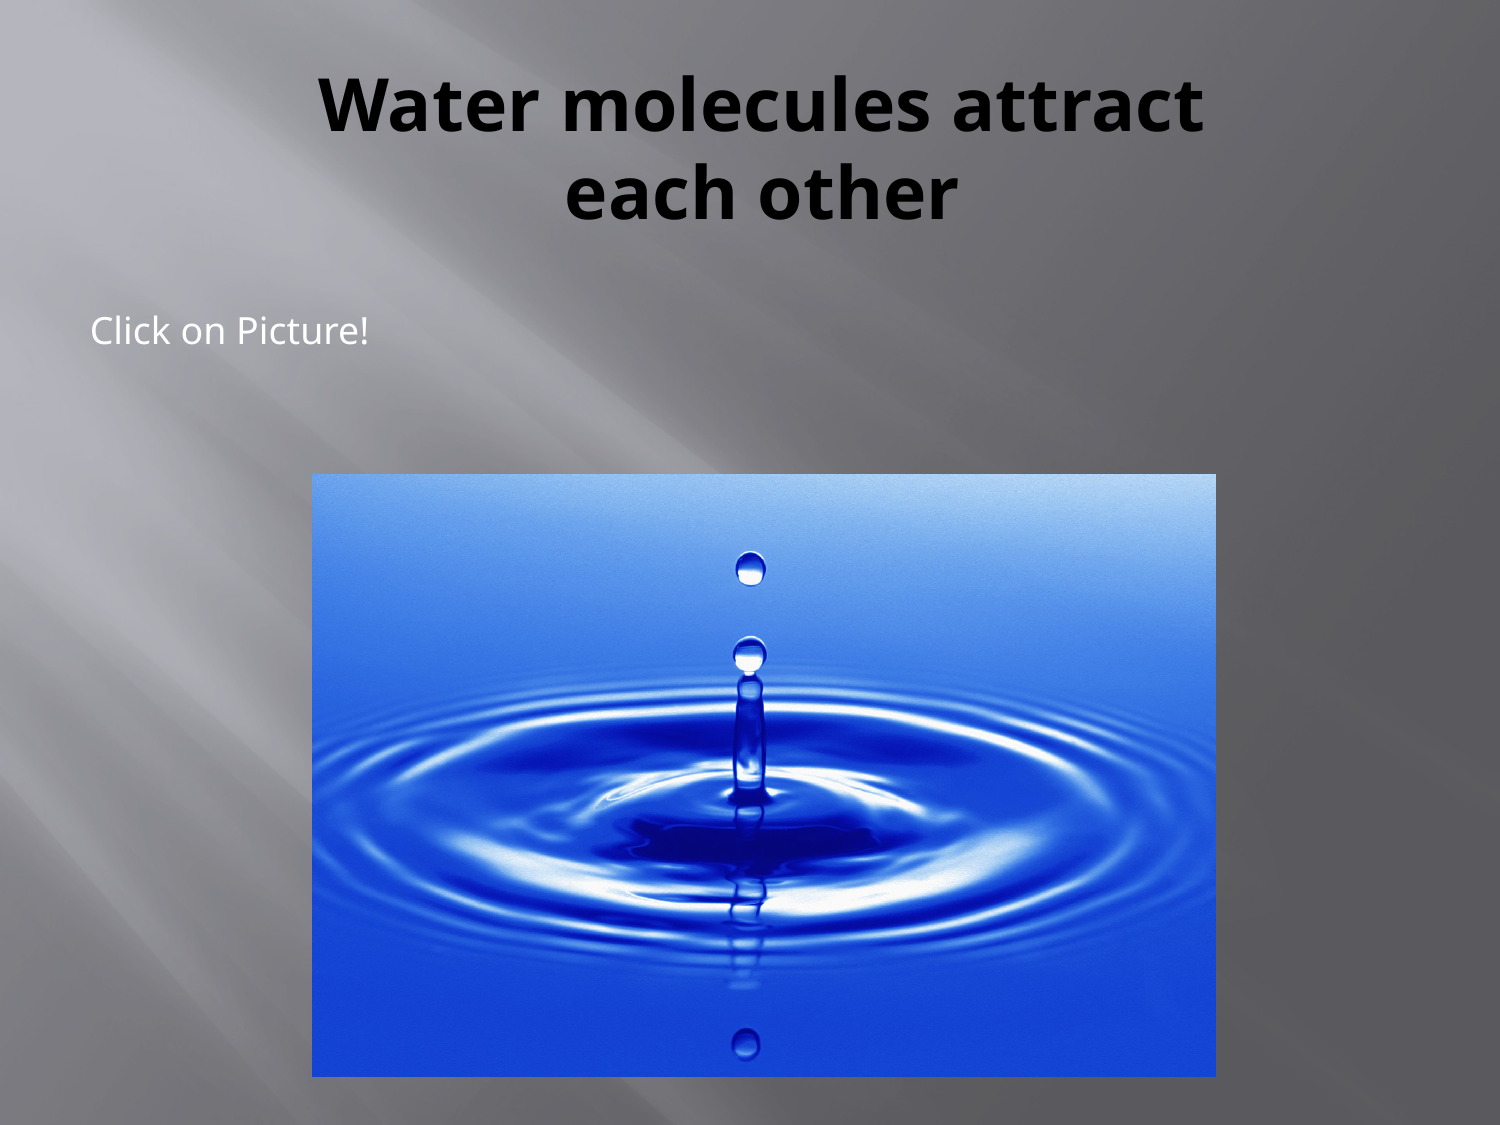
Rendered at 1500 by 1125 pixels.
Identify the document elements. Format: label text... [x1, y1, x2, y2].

text_box Click on Picture! [74, 299, 675, 360]
picture [312, 474, 1216, 1077]
title Water molecules attract each other [275, 50, 1250, 243]
